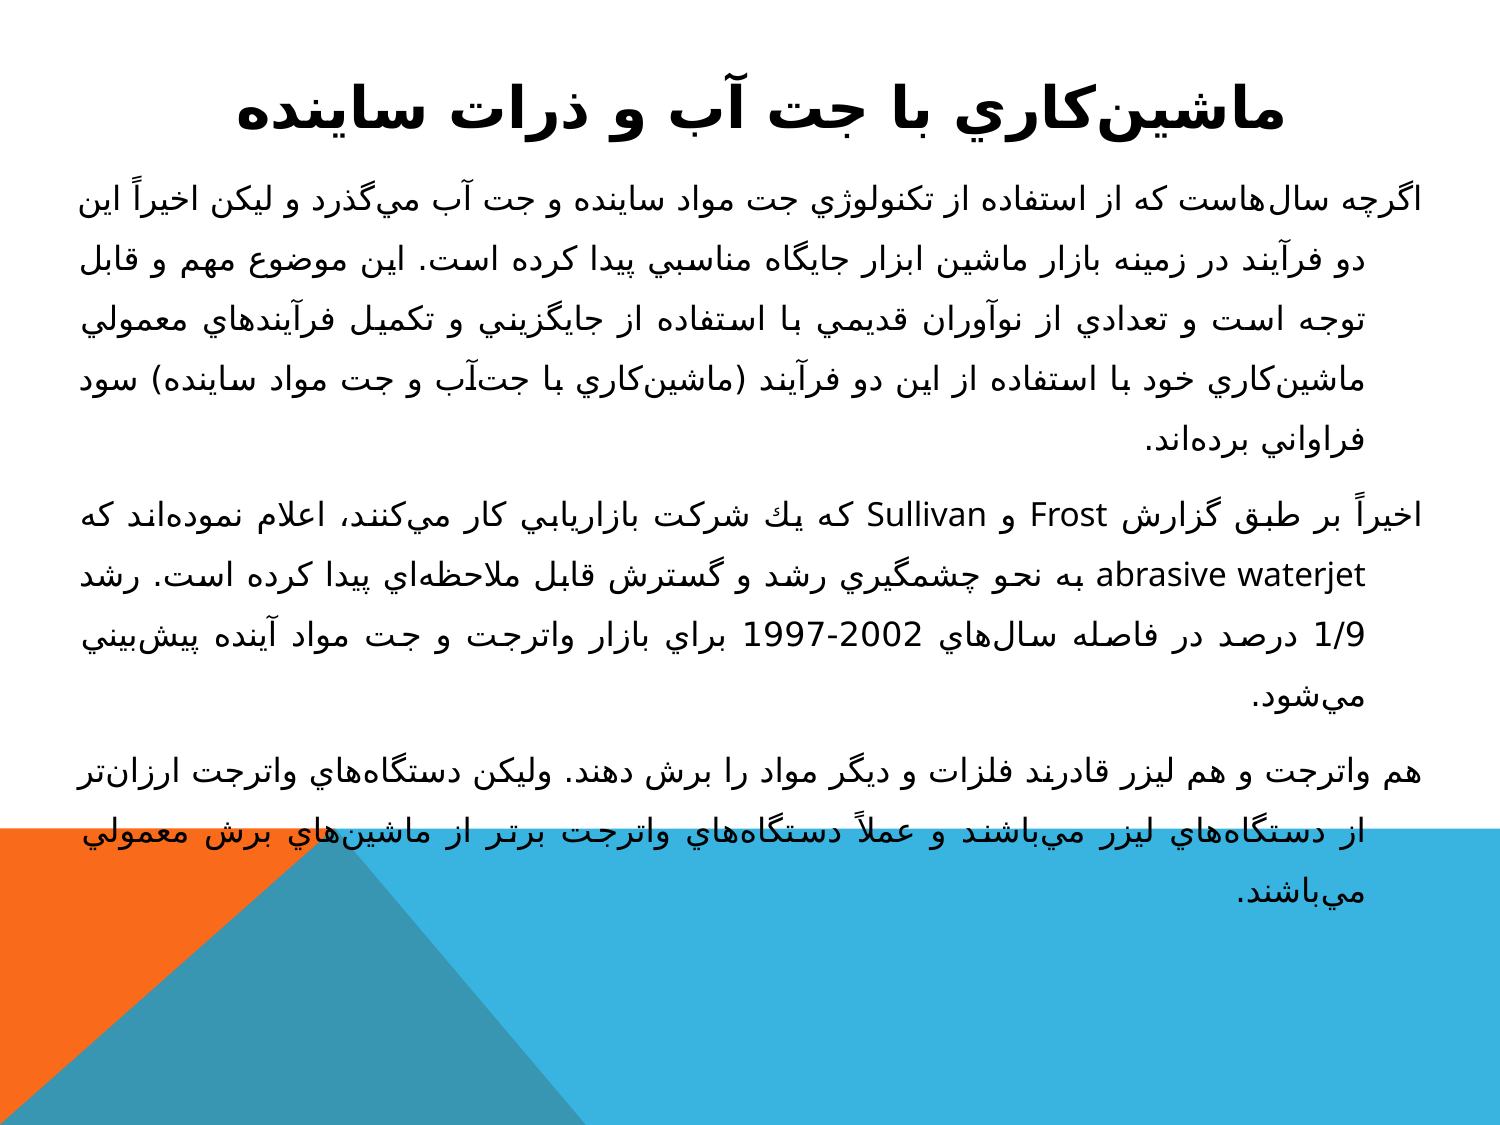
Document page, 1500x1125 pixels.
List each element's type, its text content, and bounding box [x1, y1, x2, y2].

list اگرچه سال‌هاست كه از استفاده از تكنولوژي جت مواد ساينده و جت آب مي‌گذرد و ليكن اخيراً اين دو فرآيند در زمينه بازار ماشين ابزار جايگاه مناسبي پيدا كرده است. اين موضوع مهم و قابل توجه است و تعدادي از نوآوران قديمي با استفاده از جايگزيني و تكميل فرآيندهاي معمولي ماشين‌كاري خود با استفاده از اين دو فرآيند (ماشين‌كاري با جت‌آب و جت مواد ساينده) سود فراواني برده‌اند. اخيراً بر طبق گزارش Frost و Sullivan كه يك شركت بازاريابي كار مي‌كنند، اعلام نموده‌اند كه abrasive waterjet به نحو چشمگيري رشد و گسترش قابل ملاحظه‌اي پيدا كرده است. رشد 1/9 درصد در فاصله سال‌هاي 2002-1997 براي بازار واترجت و جت مواد آينده پيش‌بيني مي‌شود. هم واترجت و هم ليزر قادرند فلزات و ديگر مواد را برش دهند. وليكن دستگاه‌هاي واترجت ارزان‌تر از دستگاه‌هاي ليزر مي‌باشند و عملاً دستگاه‌هاي واترجت برتر از ماشين‌هاي برش معمولي مي‌باشند. [62, 149, 1438, 800]
title ماشين‌كاري با جت آب و ذرات ساينده [135, 60, 1369, 149]
